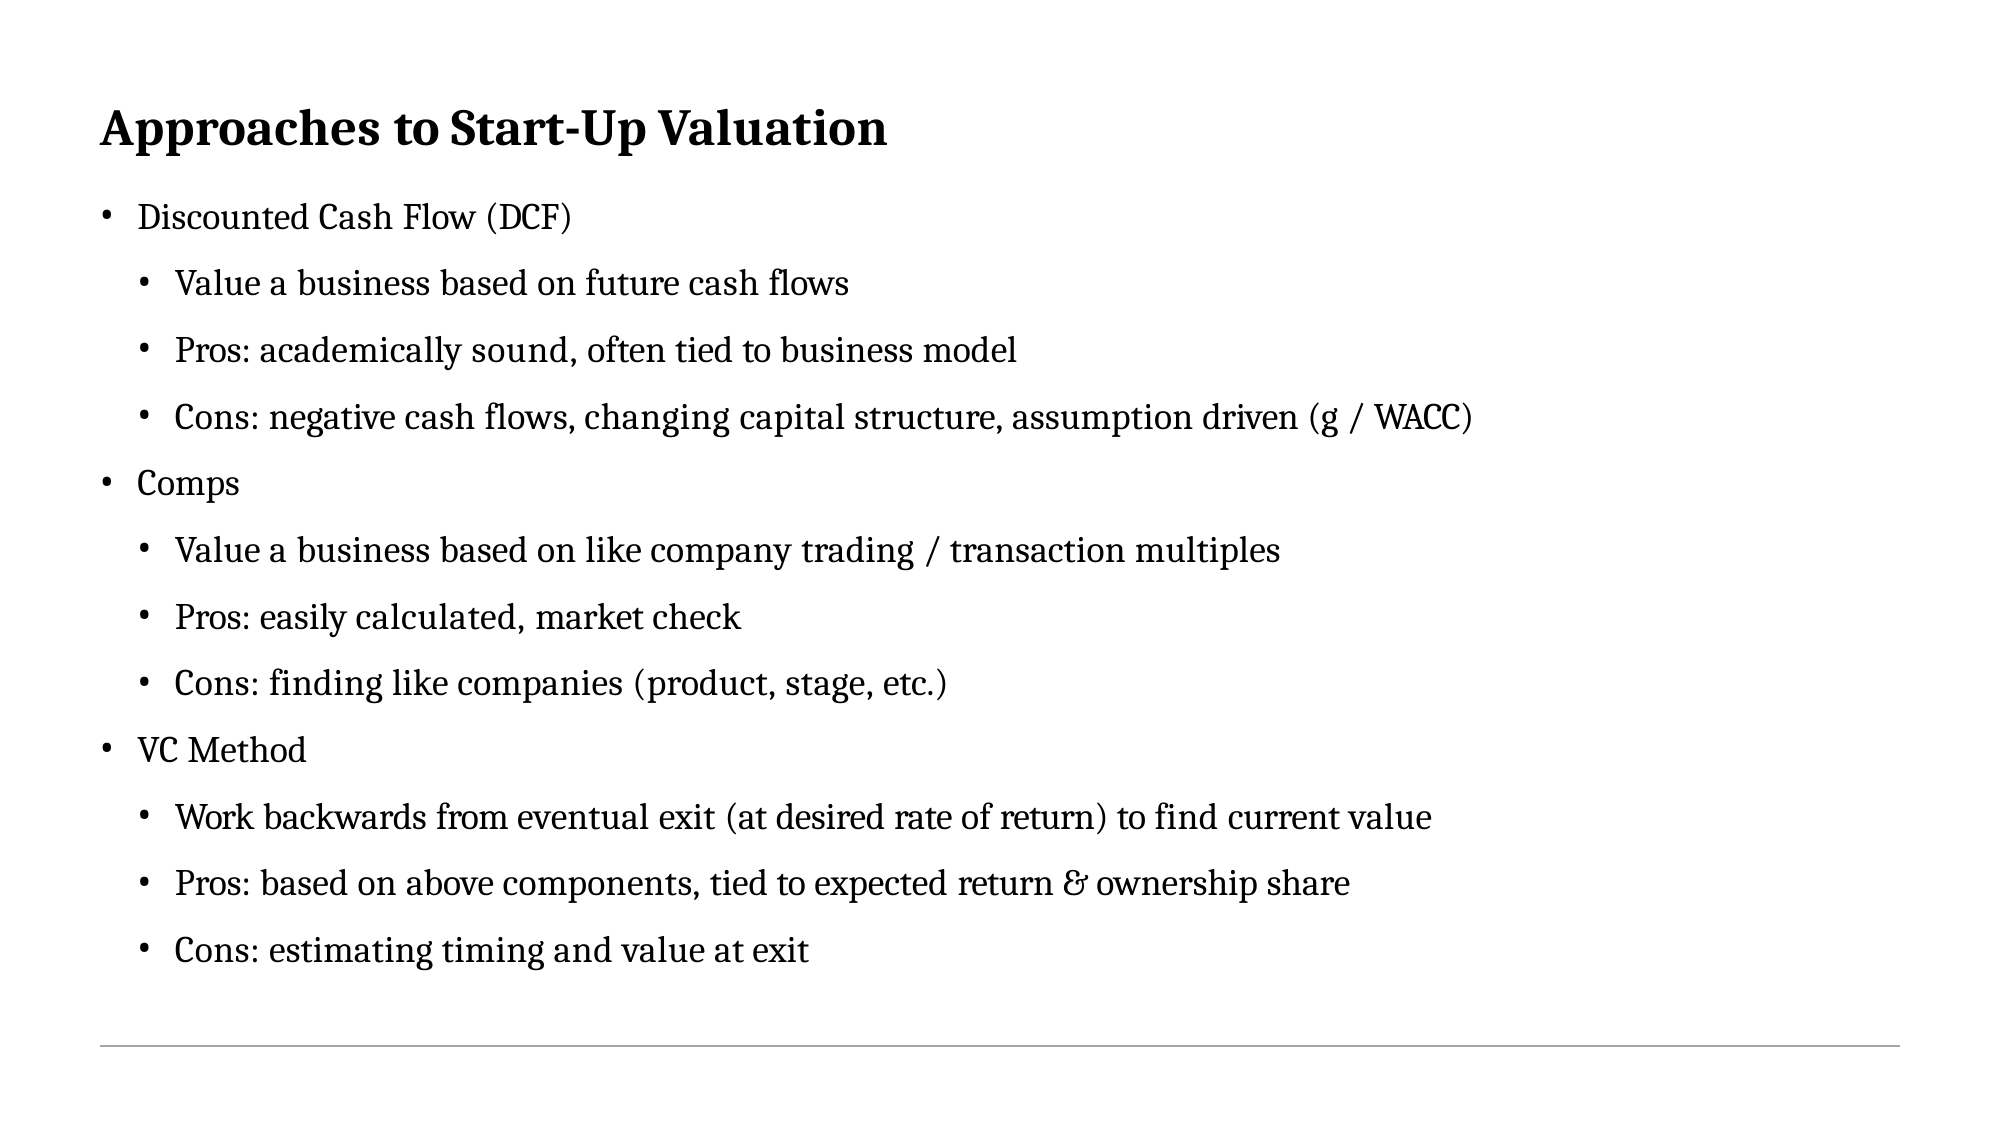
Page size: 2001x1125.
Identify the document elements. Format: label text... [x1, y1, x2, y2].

title Approaches to Start-Up Valuation [97, 91, 918, 168]
text_box Discounted Cash Flow (DCF) Value a business based on future cash flows Pros: academically sound, often tied to business model Cons: negative cash flows, changing capital structure, assumption driven (g / WACC) Comps Value a business based on like company trading / transaction multiples Pros: easily calculated, market check Cons: finding like companies (product, stage, etc.) VC Method Work backwards from eventual exit (at desired rate of return) to find current value Pros: based on above components, tied to expected return & ownership share Cons: estimating timing and value at exit [97, 168, 1539, 970]
